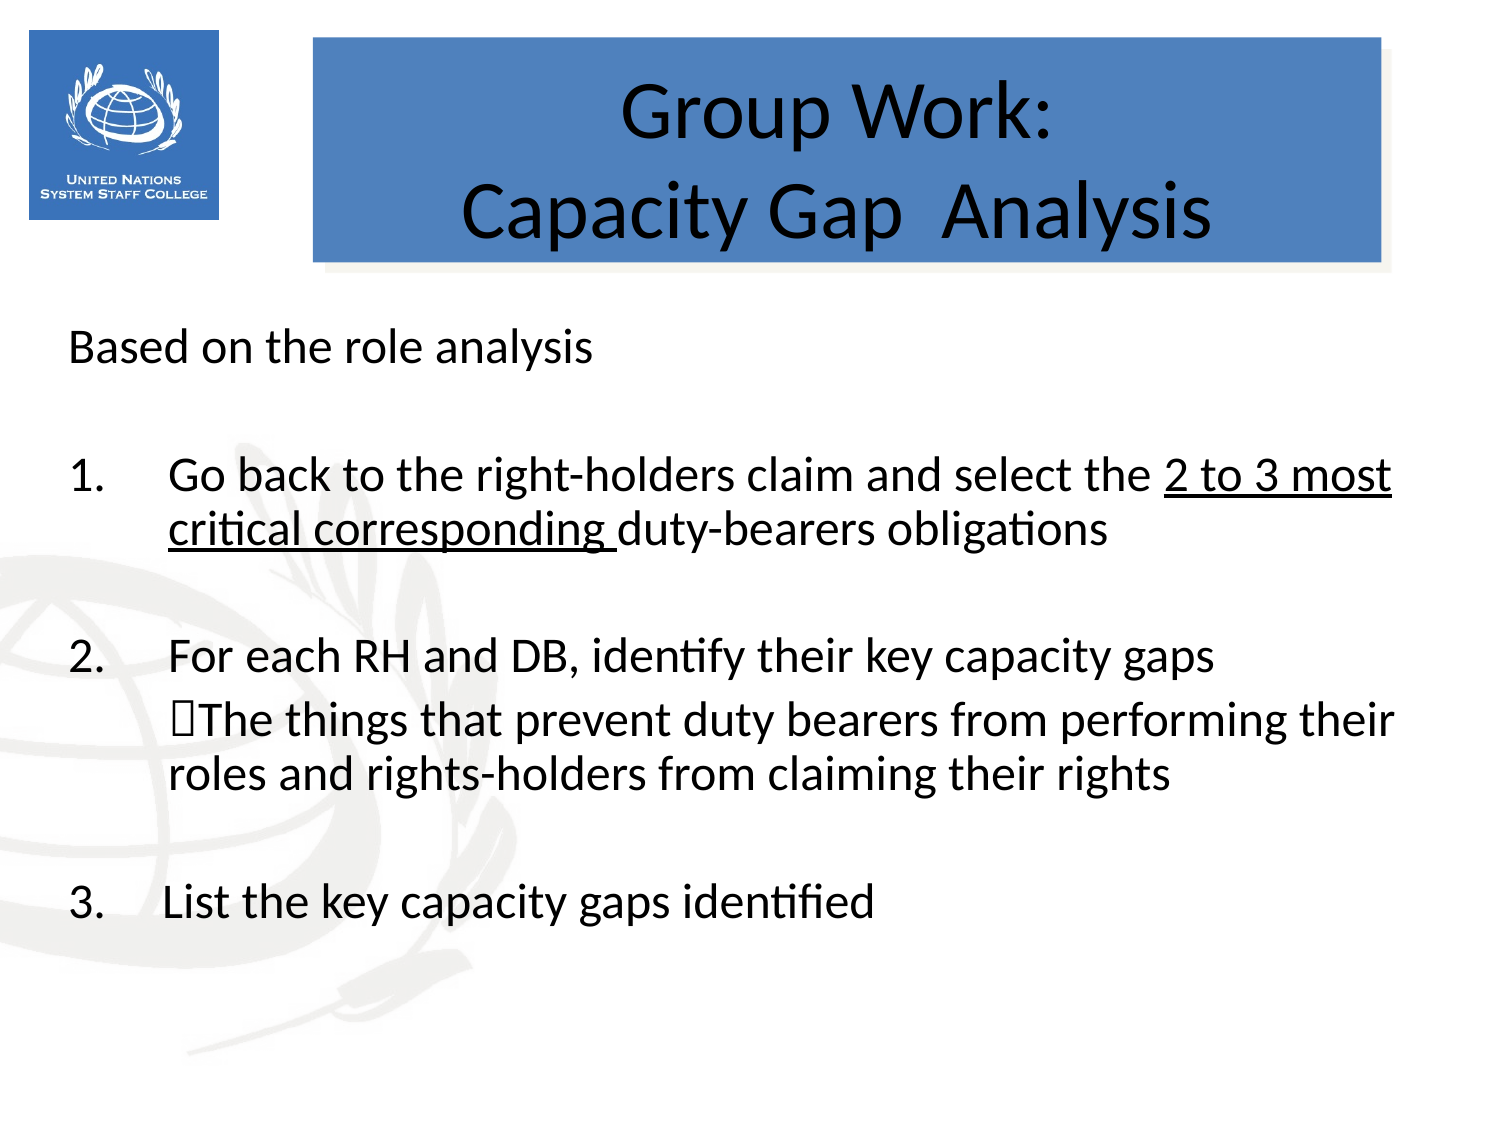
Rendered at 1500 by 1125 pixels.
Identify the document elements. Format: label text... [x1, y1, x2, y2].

picture [29, 30, 219, 220]
list Based on the role analysis Go back to the right-holders claim and select the 2 to 3 most critical corresponding duty-bearers obligations For each RH and DB, identify their key capacity gaps The things that prevent duty bearers from performing their roles and rights-holders from claiming their rights 3. List the key capacity gaps identified [52, 312, 1441, 1125]
text_box Group Work: Capacity Gap Analysis [312, 37, 1382, 263]
